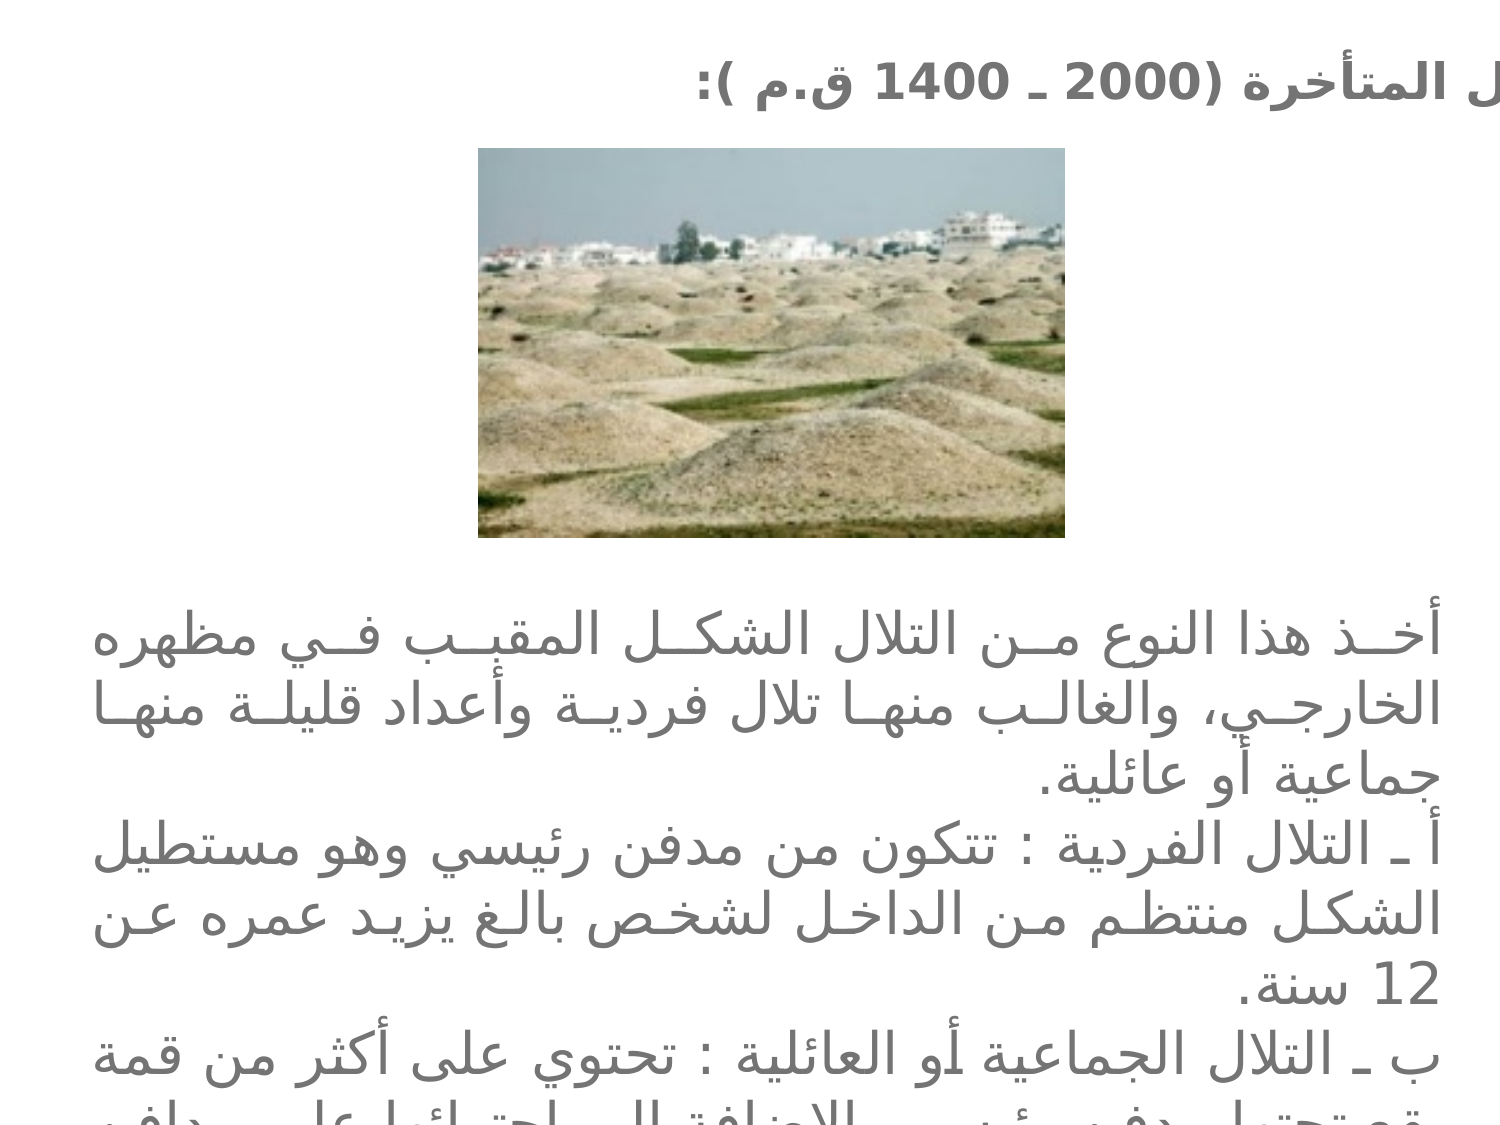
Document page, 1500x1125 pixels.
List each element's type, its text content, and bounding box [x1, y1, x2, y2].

text_box أخذ هذا النوع من التلال الشكل المقبب في مظهره الخارجي، والغالب منها تلال فردية وأعداد قليلة منها جماعية أو عائلية. أ ـ التلال الفردية : تتكون من مدفن رئيسي وهو مستطيل الشكل منتظم من الداخل لشخص بالغ يزيد عمره عن 12 سنة. ب ـ التلال الجماعية أو العائلية : تحتوي على أكثر من قمة يقع تحتها مدفن رئيسي بالإضافة إلى احتوائها على مدافن جانبية لأطفال. [76, 588, 1459, 1125]
text_box 3ـ التلال المتأخرة (2000 ـ 1400 ق.م ): [679, 42, 1500, 118]
picture [477, 148, 1065, 538]
